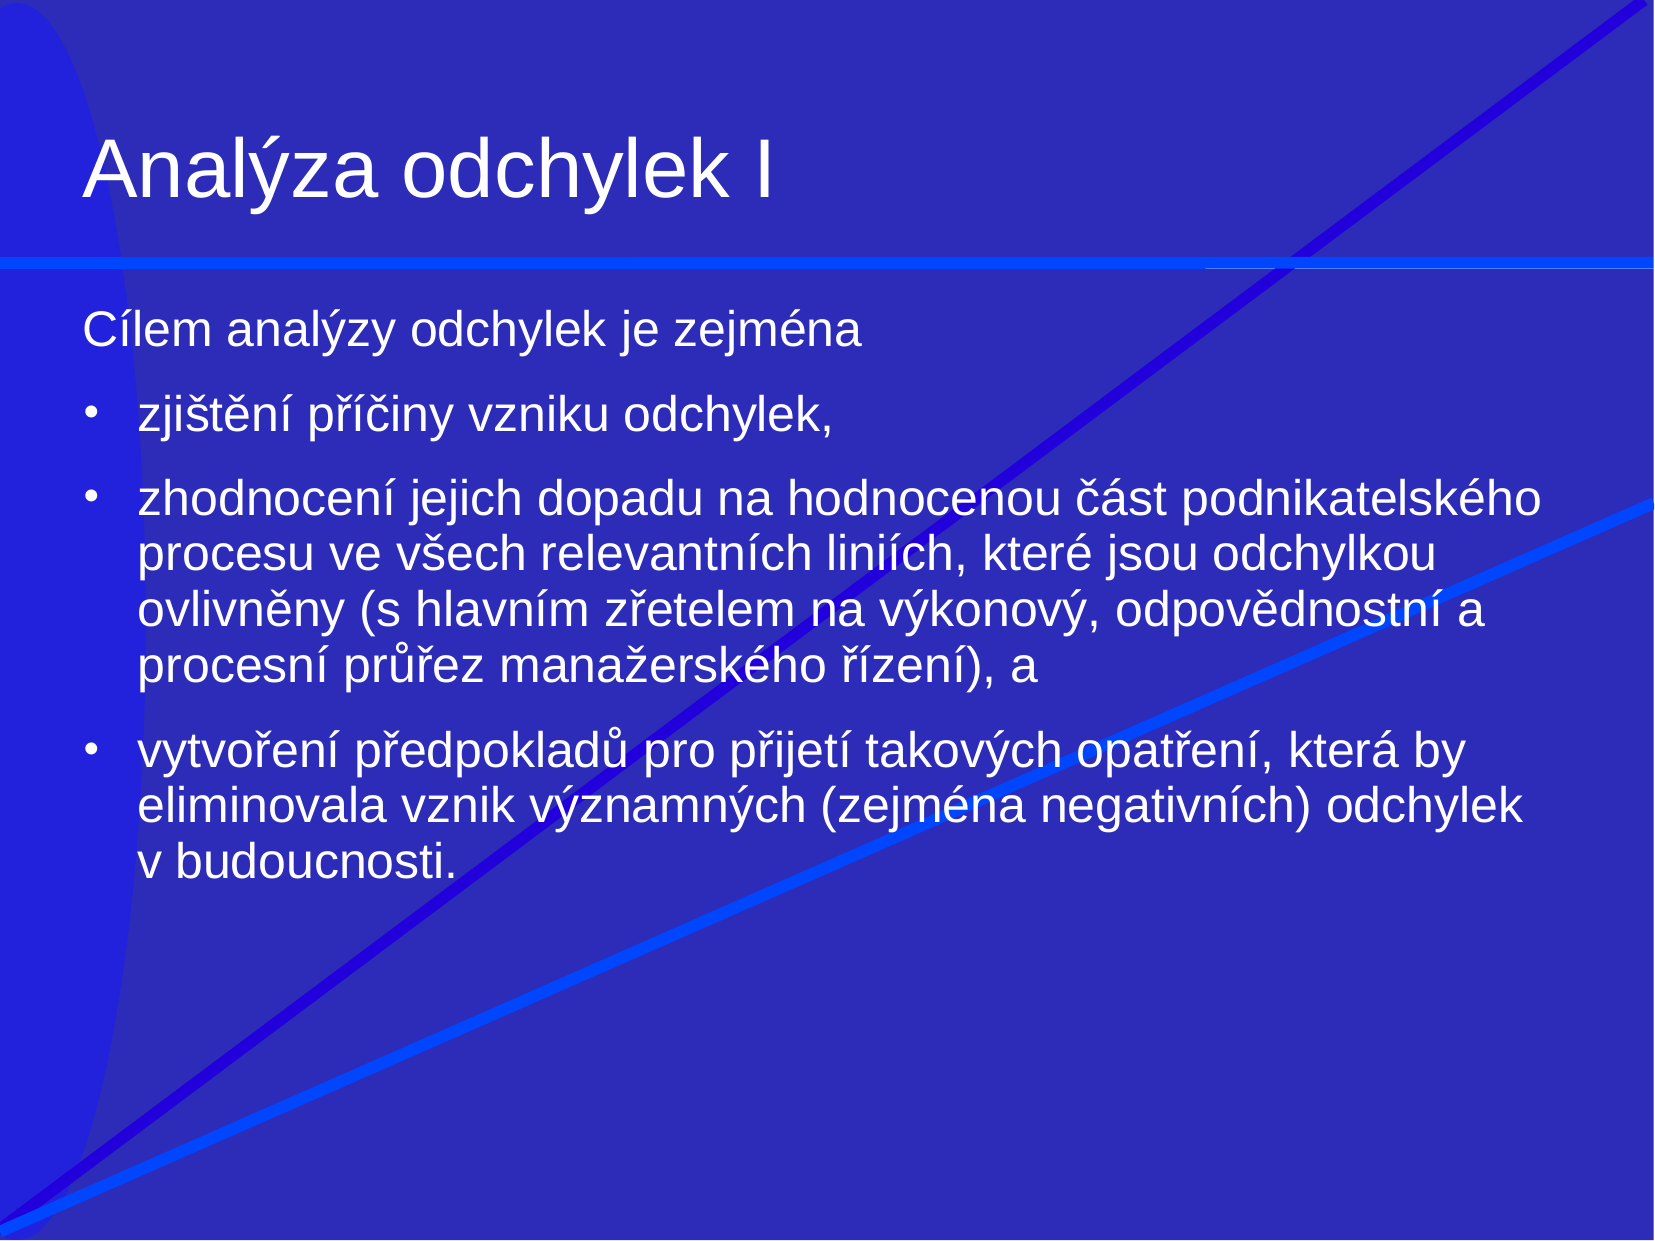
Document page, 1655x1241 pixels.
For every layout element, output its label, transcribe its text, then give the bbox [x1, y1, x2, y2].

text_box Cílem analýzy odchylek je zejména zjištění příčiny vzniku odchylek, zhodnocení jejich dopadu na hodnocenou část podnikatelského procesu ve všech relevantních liniích, které jsou odchylkou ovlivněny (s hlavním zřetelem na výkonový, odpovědnostní a procesní průřez manažerského řízení), a vytvoření předpokladů pro přijetí takových opatření, která by eliminovala vznik významných (zejména negativních) odchylek v budoucnosti. [80, 296, 1547, 890]
title Analýza odchylek I [80, 67, 1574, 321]
